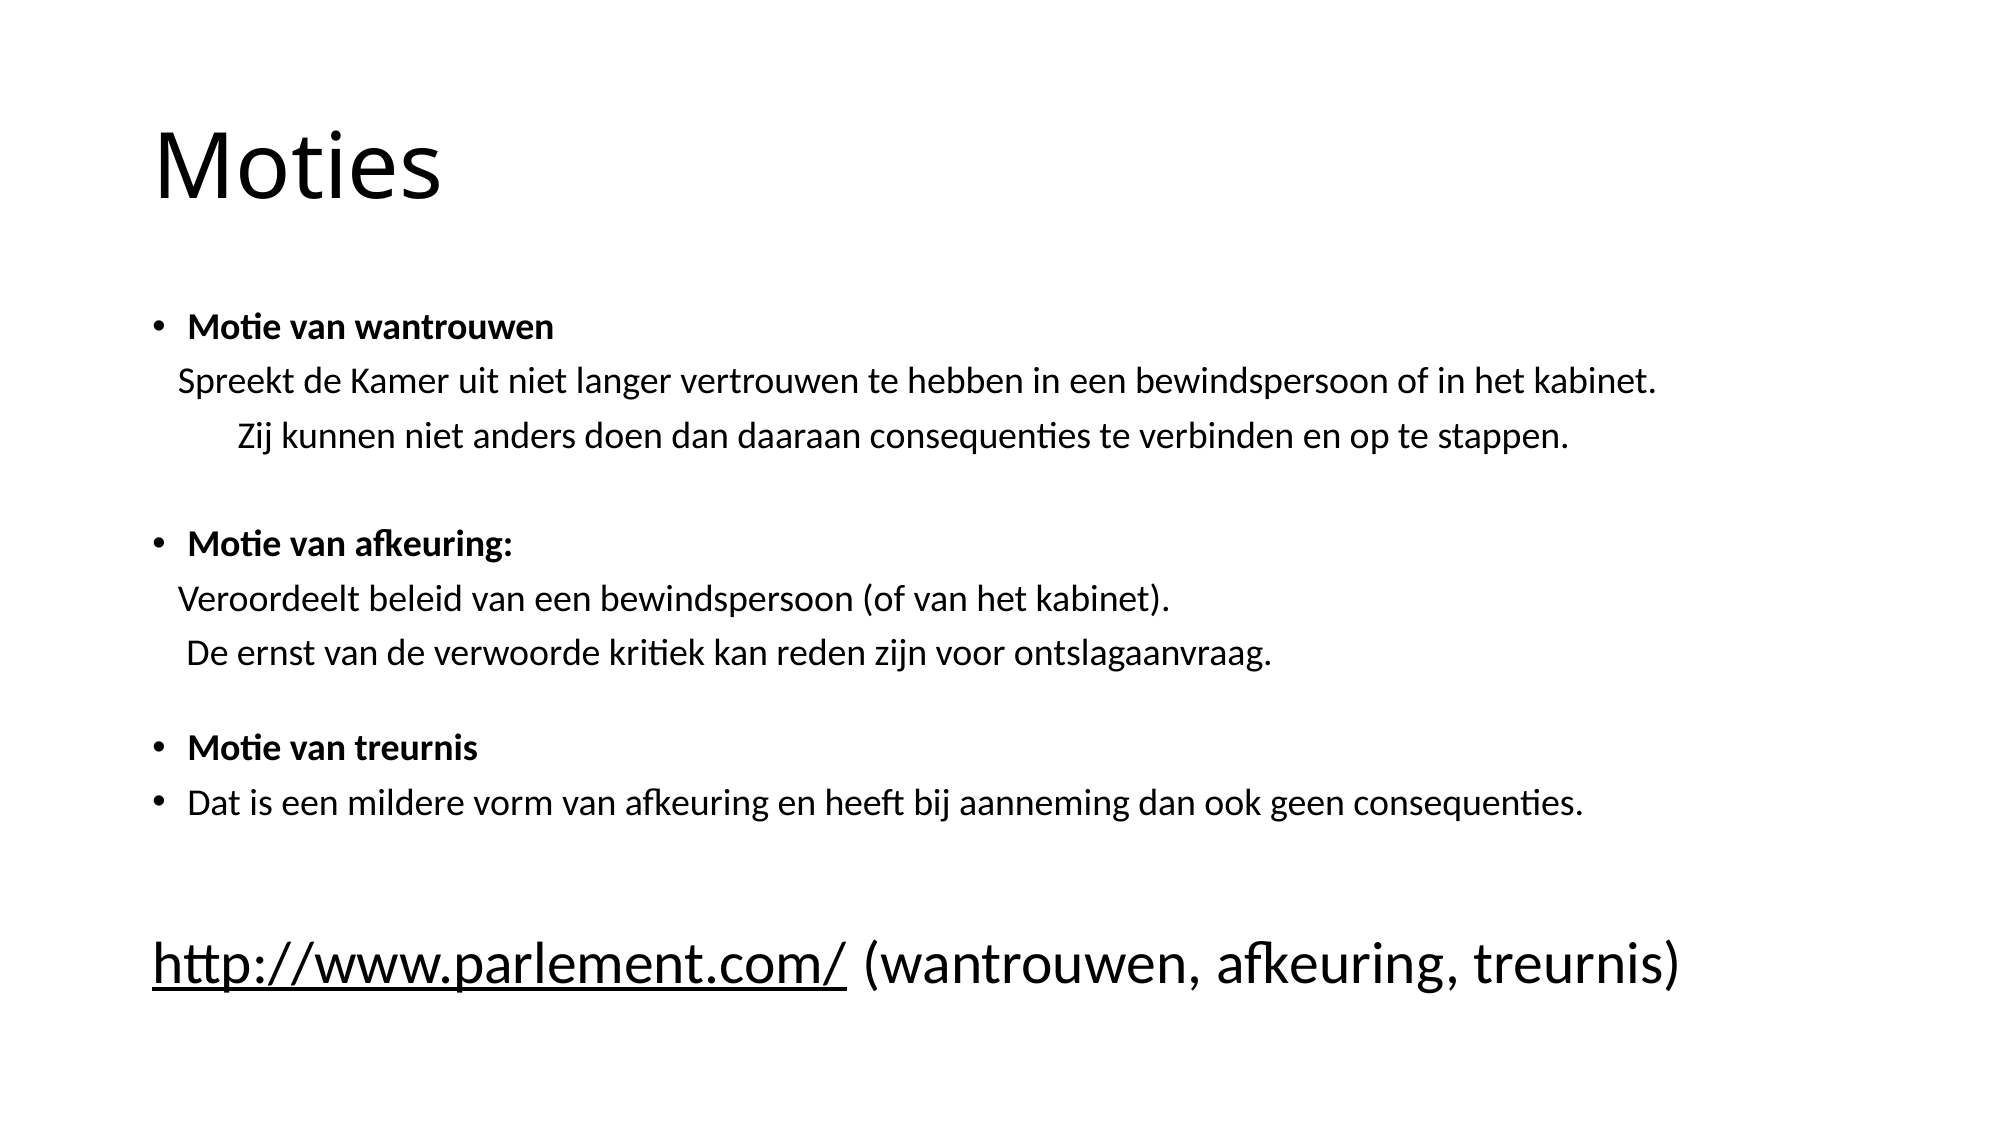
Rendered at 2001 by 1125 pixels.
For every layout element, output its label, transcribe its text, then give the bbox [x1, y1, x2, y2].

title Moties [137, 59, 1863, 278]
list Motie van wantrouwen Spreekt de Kamer uit niet langer vertrouwen te hebben in een bewindspersoon of in het kabinet. Zij kunnen niet anders doen dan daaraan consequenties te verbinden en op te stappen. Motie van afkeuring: Veroordeelt beleid van een bewindspersoon (of van het kabinet). De ernst van de verwoorde kritiek kan reden zijn voor ontslagaanvraag. Motie van treurnis Dat is een mildere vorm van afkeuring en heeft bij aanneming dan ook geen consequenties. http://www.parlement.com/ (wantrouwen, afkeuring, treurnis) [137, 299, 1863, 1014]
